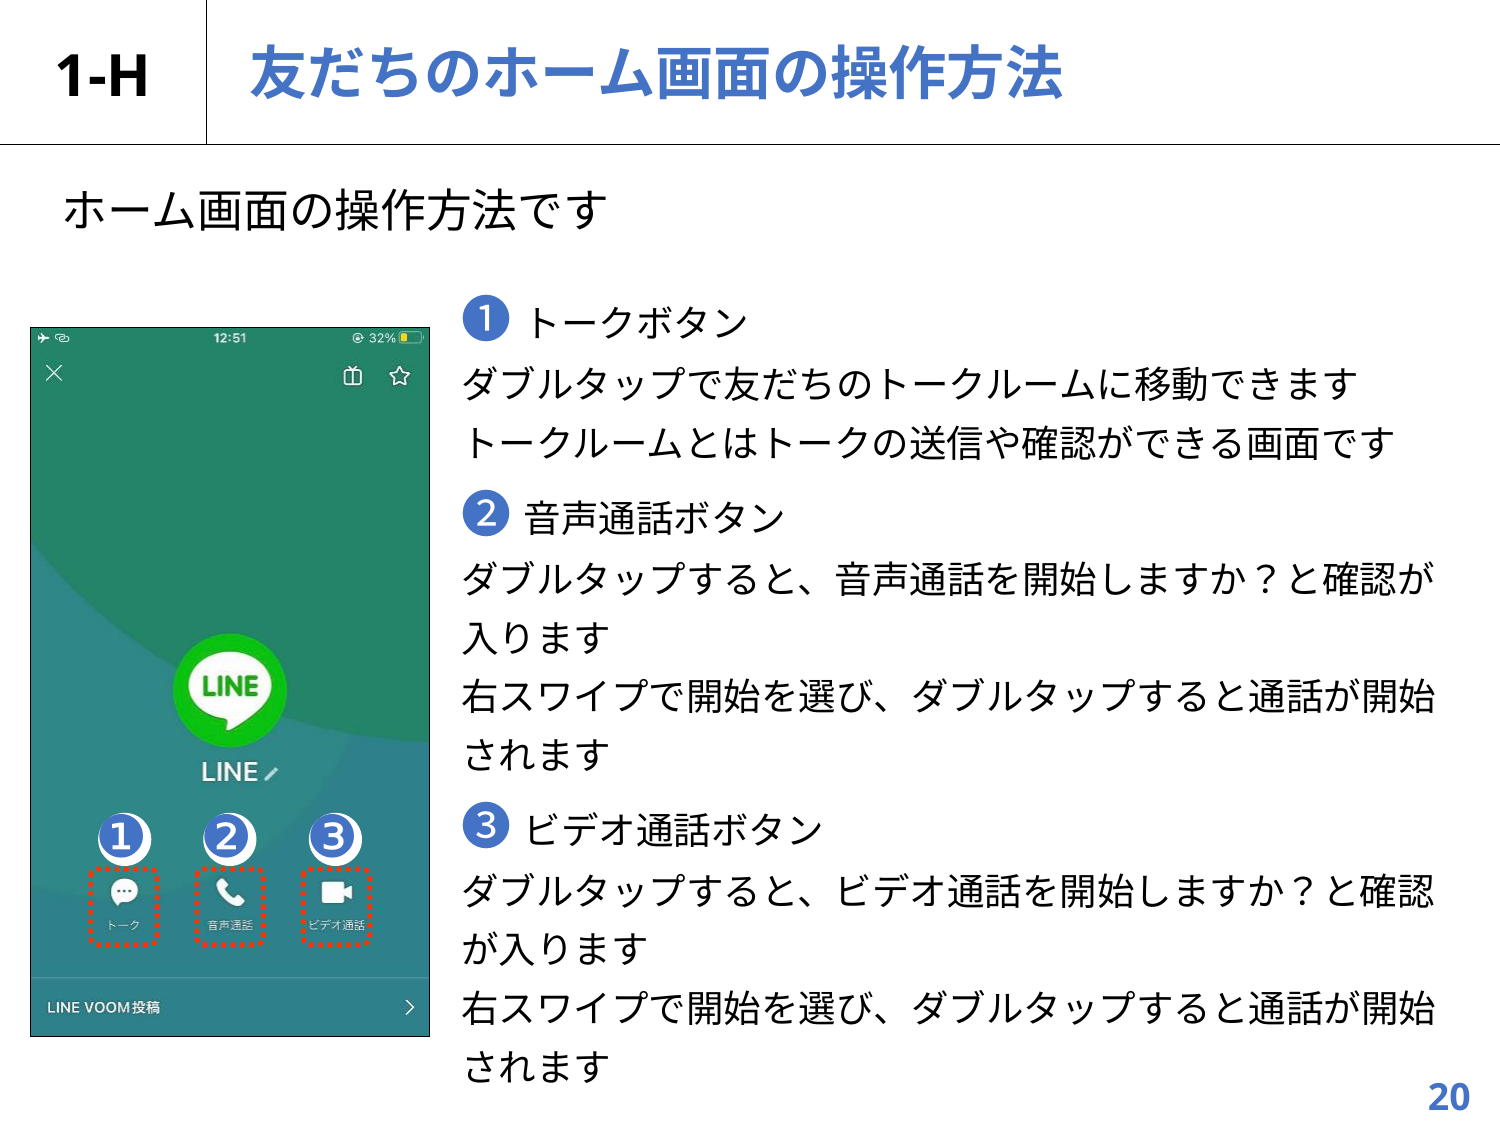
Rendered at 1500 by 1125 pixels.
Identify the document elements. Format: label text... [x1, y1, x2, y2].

text_box ホーム画面の操作方法です [46, 180, 1422, 274]
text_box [80, 791, 158, 878]
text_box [185, 791, 263, 878]
title 1-H [0, 0, 207, 147]
text_box ❶トークボタン ダブルタップで友だちのトークルームに移動できます トークルームとはトークの送信や確認ができる画面です ❷音声通話ボタン ダブルタップすると、音声通話を開始しますか？と確認が入ります 右スワイプで開始を選び、ダブルタップすると通話が開始されます ❸ビデオ通話ボタン ダブルタップすると、ビデオ通話を開始しますか？と確認が入ります 右スワイプで開始を選び、ダブルタップすると通話が開始されます [446, 262, 1468, 1096]
text_box 友だちのホーム画面の操作方法 [230, 24, 1459, 119]
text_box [291, 791, 368, 878]
text_box 20 [1402, 1065, 1497, 1125]
picture [30, 327, 430, 1037]
